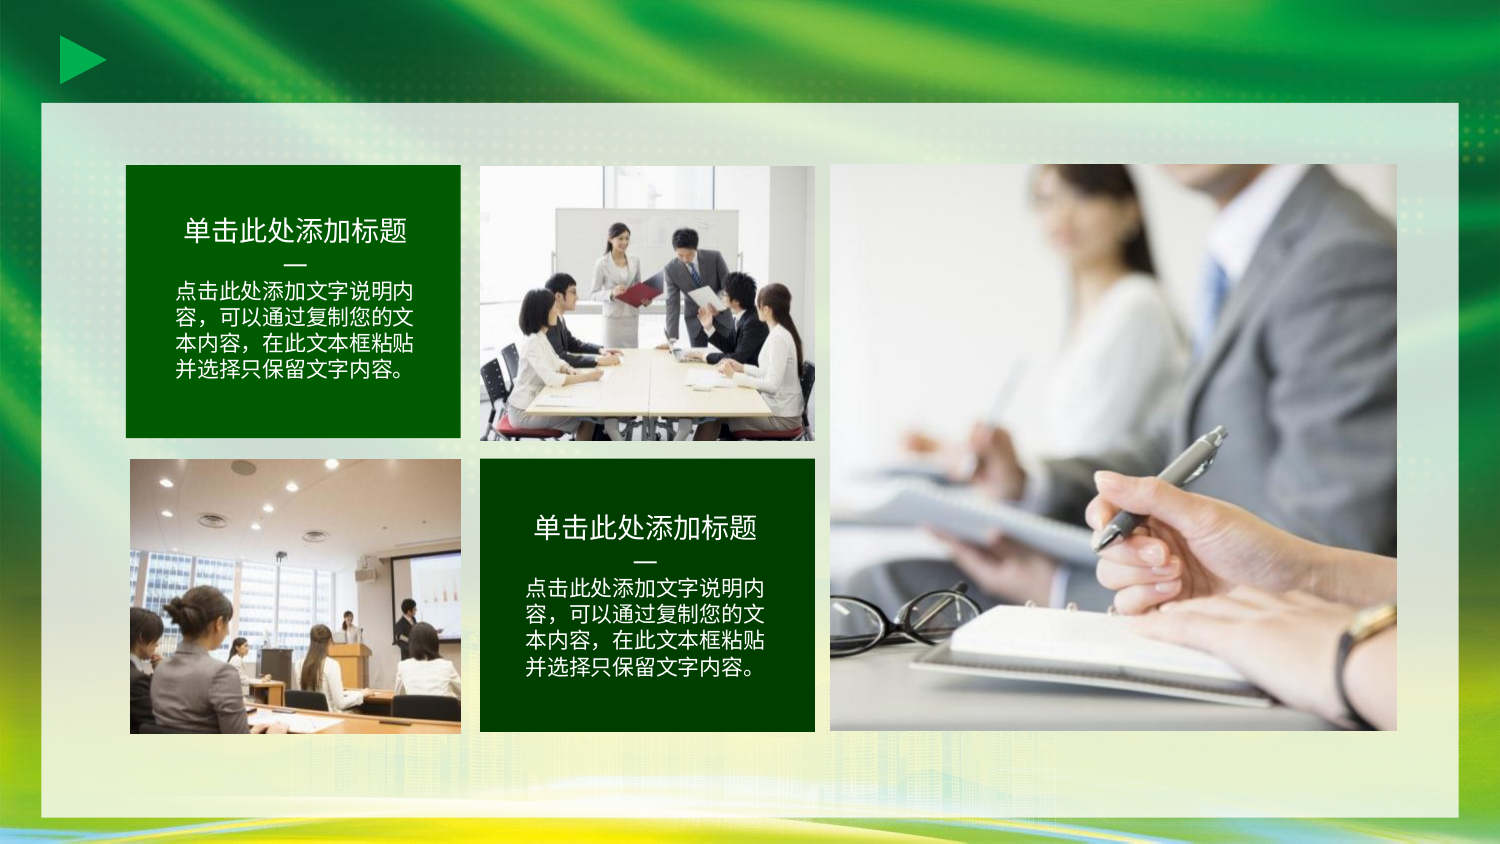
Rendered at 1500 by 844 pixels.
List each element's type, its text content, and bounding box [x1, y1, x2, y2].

text_box [480, 458, 815, 732]
text_box 单击此处添加标题 — 点击此处添加文字说明内容，可以通过复制您的文本内容，在此文本框粘贴并选择只保留文字内容。 [515, 508, 776, 683]
text_box 单击此处添加标题 — 点击此处添加文字说明内容，可以通过复制您的文本内容，在此文本框粘贴并选择只保留文字内容。 [163, 210, 427, 385]
text_box [125, 164, 461, 439]
picture [0, 0, 1500, 844]
